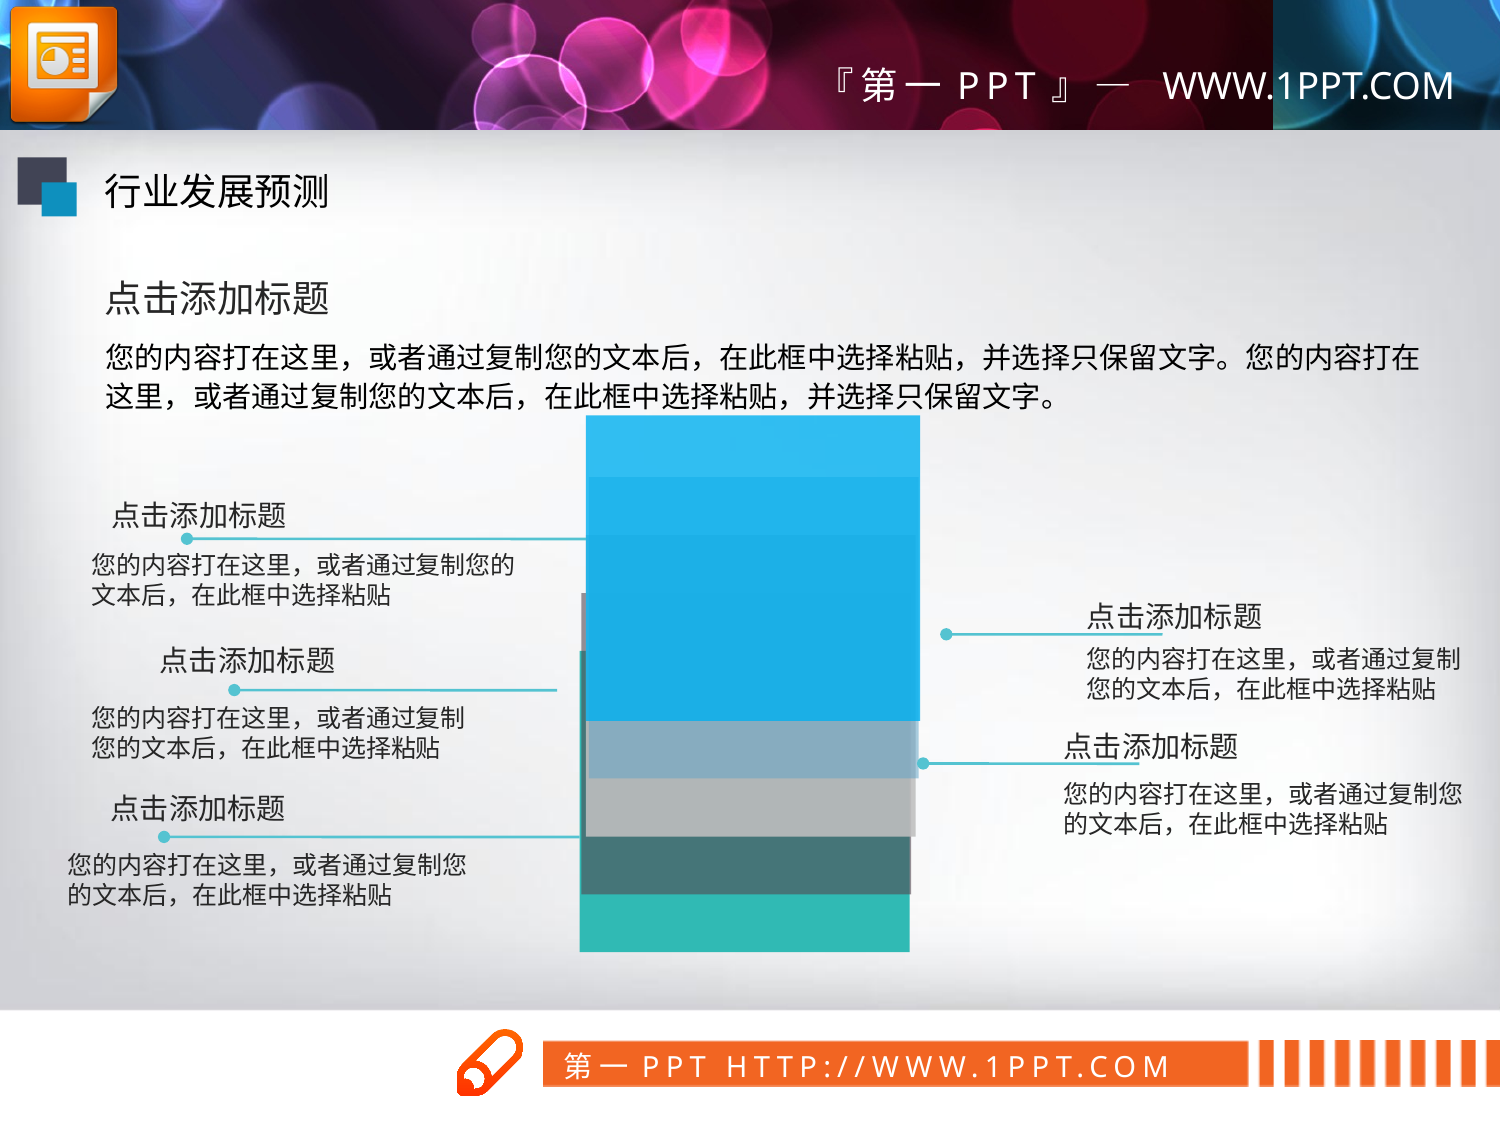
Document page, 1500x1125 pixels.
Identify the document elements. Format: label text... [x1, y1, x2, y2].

text_box [585, 721, 916, 837]
text_box [579, 650, 910, 953]
text_box 点击添加标题 [1072, 590, 1376, 641]
text_box 行业发展预测 [89, 160, 345, 221]
text_box 点击添加标题 [89, 267, 345, 328]
text_box 点击添加标题 [96, 489, 372, 540]
text_box [180, 532, 586, 545]
text_box 点击添加标题 [1048, 720, 1331, 771]
text_box 您的内容打在这里，或者通过复制您的文本后，在此框中选择粘贴 [53, 841, 483, 917]
text_box [588, 721, 919, 779]
text_box 您的内容打在这里，或者通过复制您的文本后，在此框中选择粘贴 [1048, 770, 1483, 846]
text_box 点击添加标题 [145, 634, 396, 685]
text_box [228, 685, 558, 695]
text_box [581, 593, 912, 895]
text_box [916, 757, 1048, 770]
text_box 您的内容打在这里，或者通过复制您的文本后，在此框中选择粘贴 [76, 542, 548, 617]
text_box 您的内容打在这里，或者通过复制您的文本后，在此框中选择粘贴 [76, 695, 483, 771]
text_box [157, 833, 580, 841]
picture [543, 1040, 1500, 1087]
picture [0, 0, 1500, 1012]
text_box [17, 156, 77, 217]
text_box [940, 628, 1072, 641]
text_box 您的内容打在这里，或者通过复制您的文本后，在此框中选择粘贴 [1072, 636, 1483, 711]
text_box [585, 421, 921, 721]
text_box 您的内容打在这里，或者通过复制您的文本后，在此框中选择粘贴，并选择只保留文字。您的内容打在这里，或者通过复制您的文本后，在此框中选择粘贴，并选择只保留文字。 [90, 328, 1447, 421]
text_box 点击添加标题 [95, 783, 372, 833]
